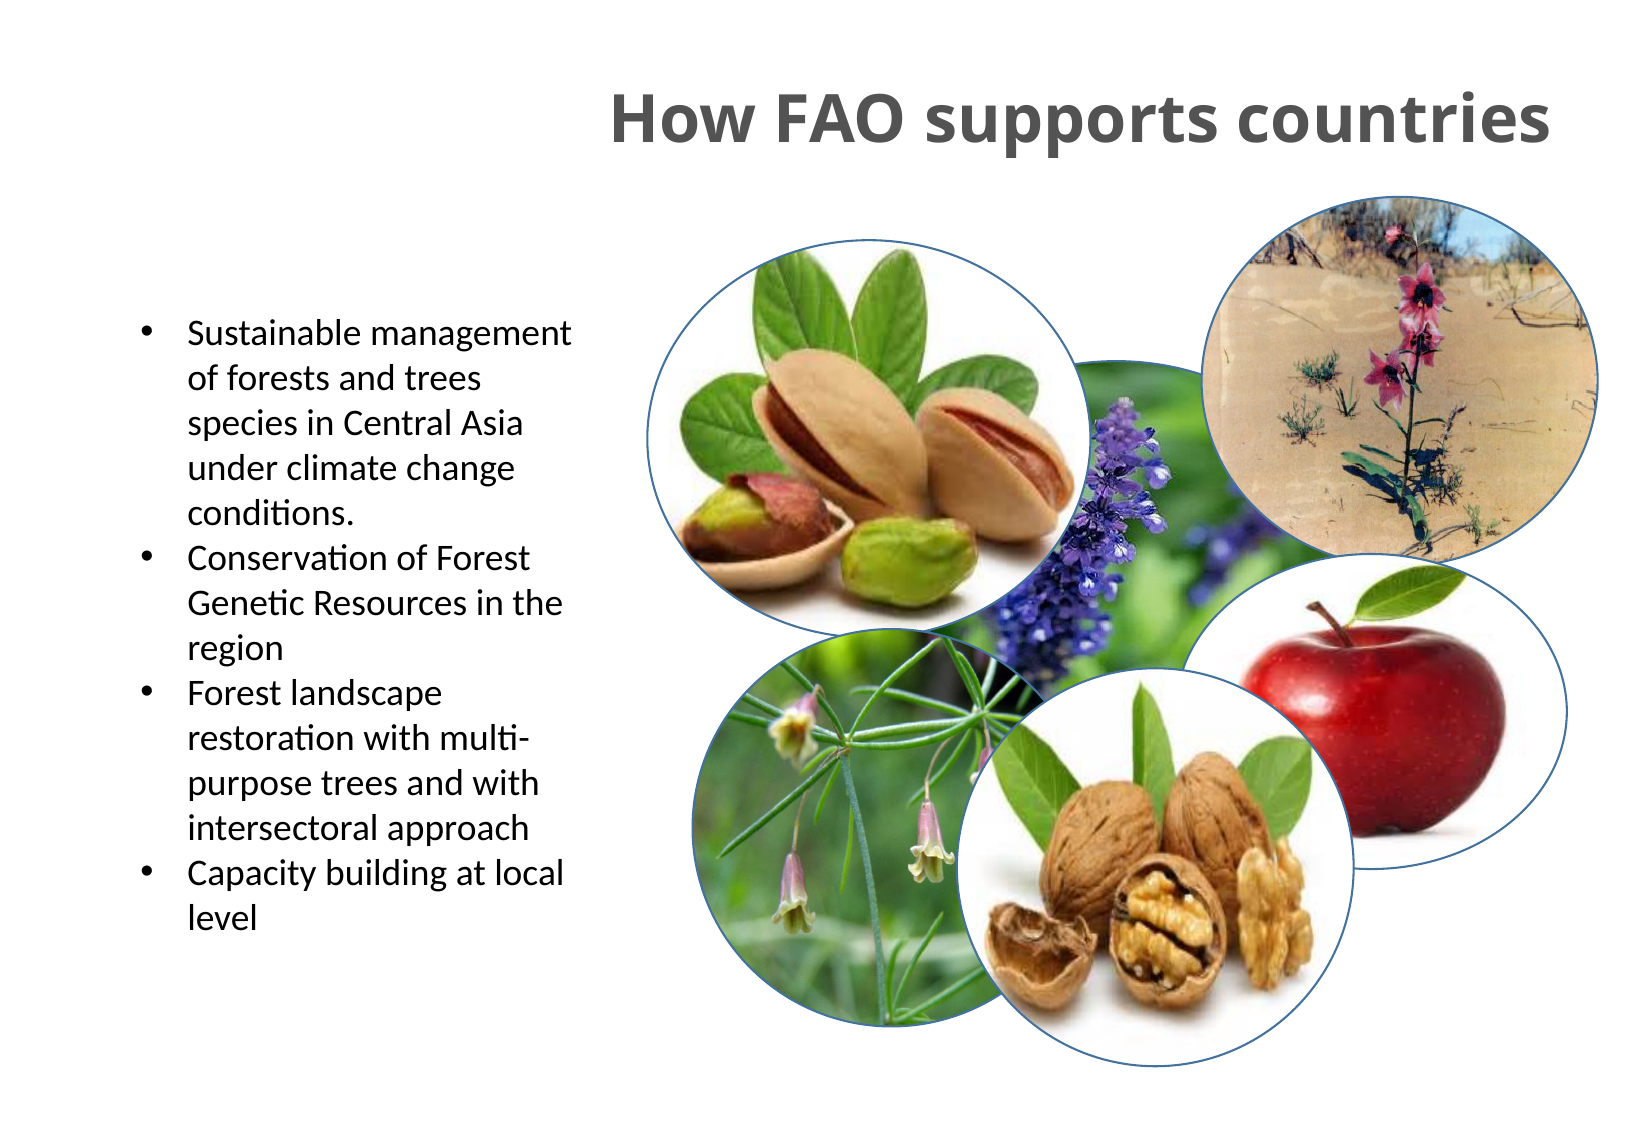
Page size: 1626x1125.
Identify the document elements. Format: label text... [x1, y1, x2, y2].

text_box Sustainable management of forests and trees species in Central Asia under climate change conditions. Conservation of Forest Genetic Resources in the region Forest landscape restoration with multi-purpose trees and with intersectoral approach Capacity building at local level [125, 255, 588, 991]
text_box [955, 667, 1355, 1068]
text_box How FAO supports countries [88, 34, 1567, 197]
text_box [1182, 552, 1568, 871]
text_box [646, 239, 1092, 636]
text_box [1200, 195, 1599, 563]
text_box [691, 628, 1045, 1028]
text_box [932, 360, 1328, 699]
